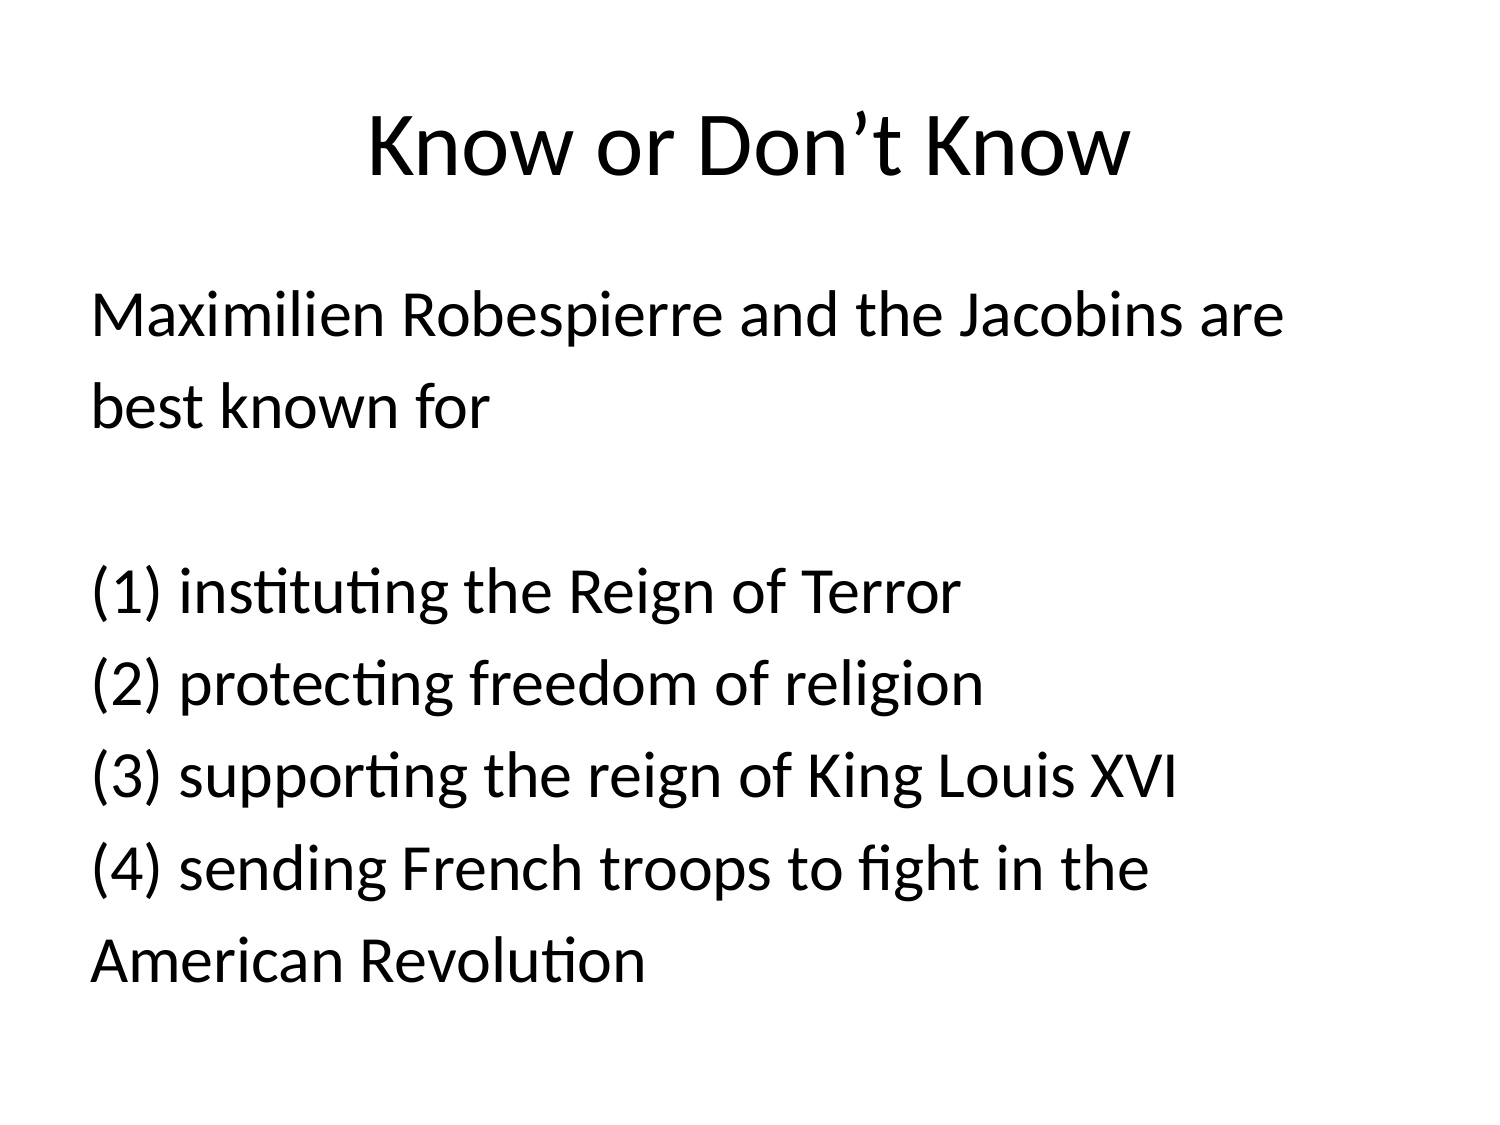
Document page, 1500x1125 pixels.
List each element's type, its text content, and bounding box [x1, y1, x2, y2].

list Maximilien Robespierre and the Jacobins are best known for (1) instituting the Reign of Terror (2) protecting freedom of religion (3) supporting the reign of King Louis XVI (4) sending French troops to fight in the American Revolution [75, 262, 1425, 1005]
title Know or Don’t Know [75, 45, 1425, 233]
